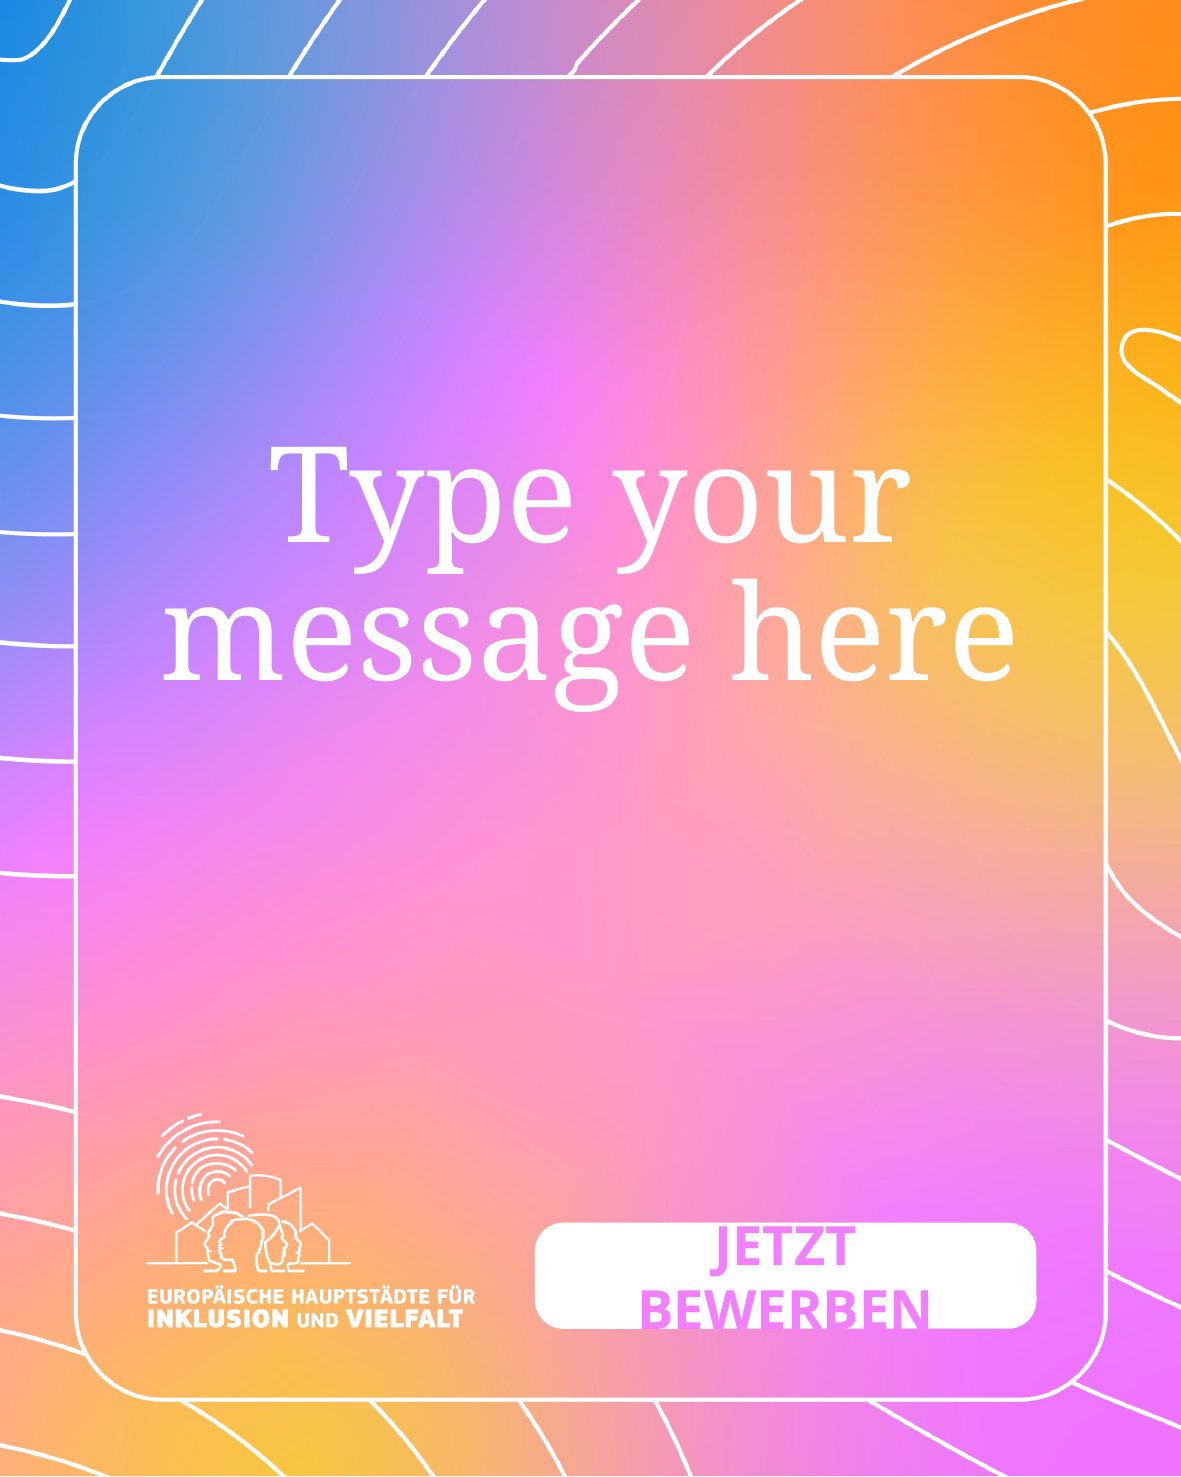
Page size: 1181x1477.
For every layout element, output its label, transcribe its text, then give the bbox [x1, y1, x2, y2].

title Type your message here [88, 161, 1093, 977]
text_box JETZT BEWERBEN [548, 1236, 1023, 1315]
picture [0, 0, 1181, 1476]
